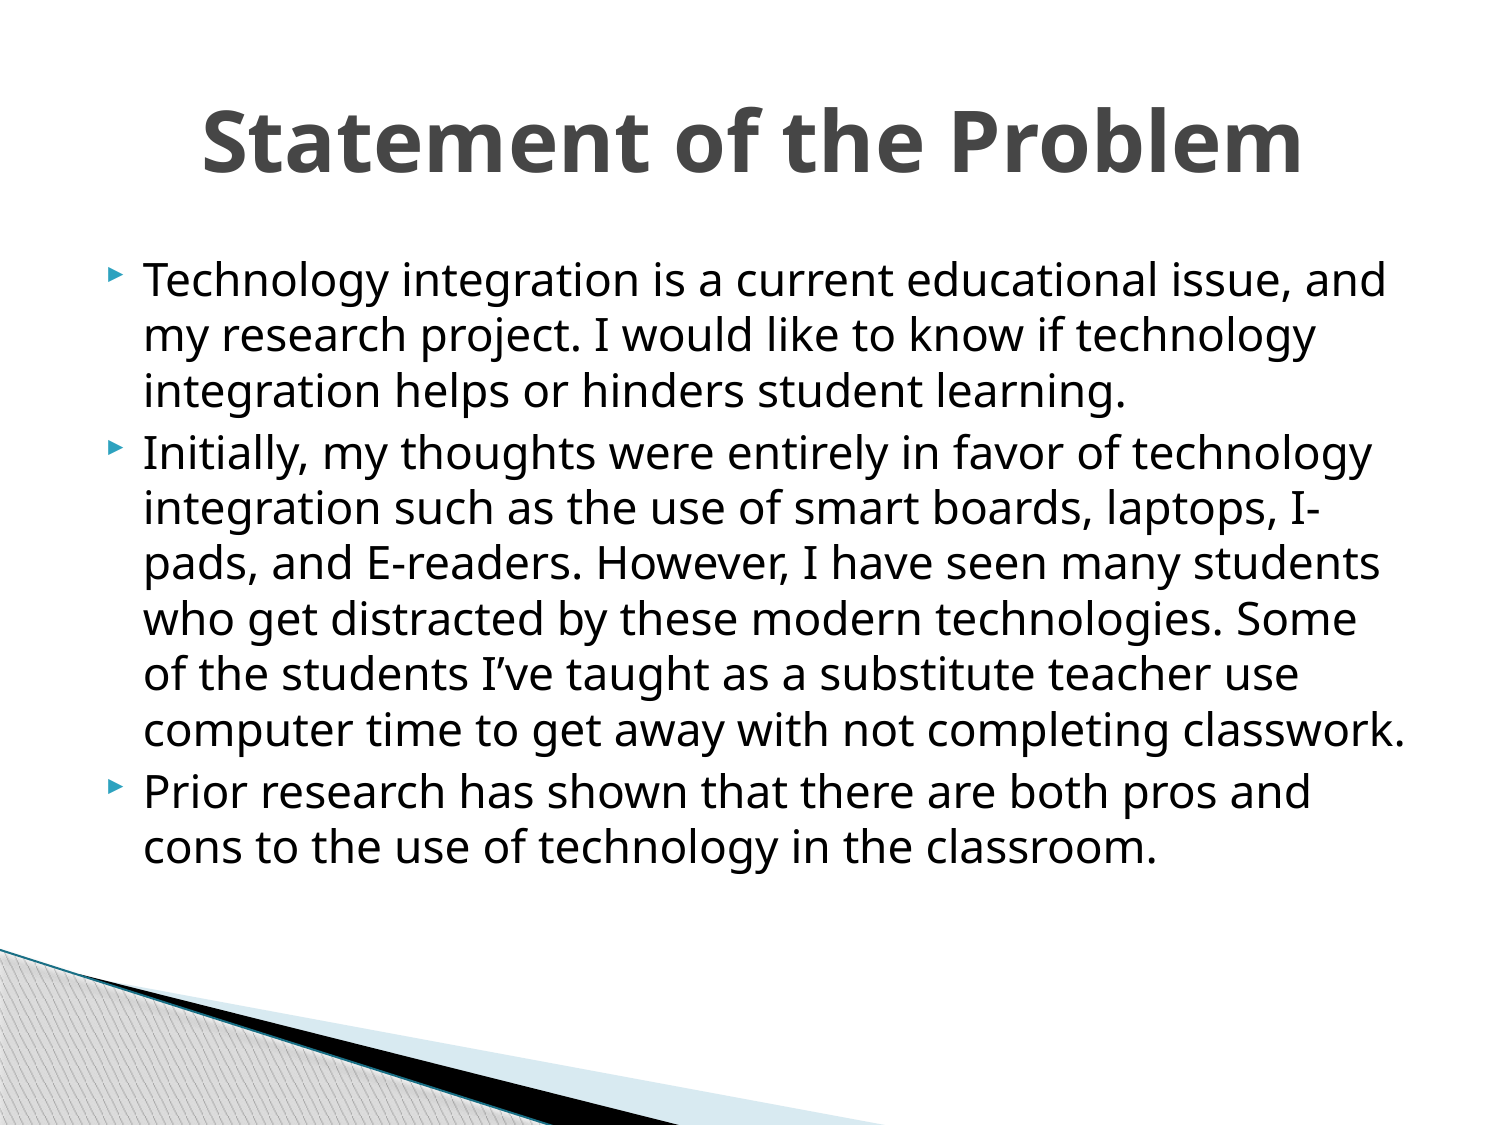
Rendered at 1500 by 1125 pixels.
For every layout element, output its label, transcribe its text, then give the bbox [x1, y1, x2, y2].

list Technology integration is a current educational issue, and my research project. I would like to know if technology integration helps or hinders student learning. Initially, my thoughts were entirely in favor of technology integration such as the use of smart boards, laptops, I-pads, and E-readers. However, I have seen many students who get distracted by these modern technologies. Some of the students I’ve taught as a substitute teacher use computer time to get away with not completing classwork. Prior research has shown that there are both pros and cons to the use of technology in the classroom. [75, 243, 1425, 986]
title Statement of the Problem [75, 45, 1425, 233]
